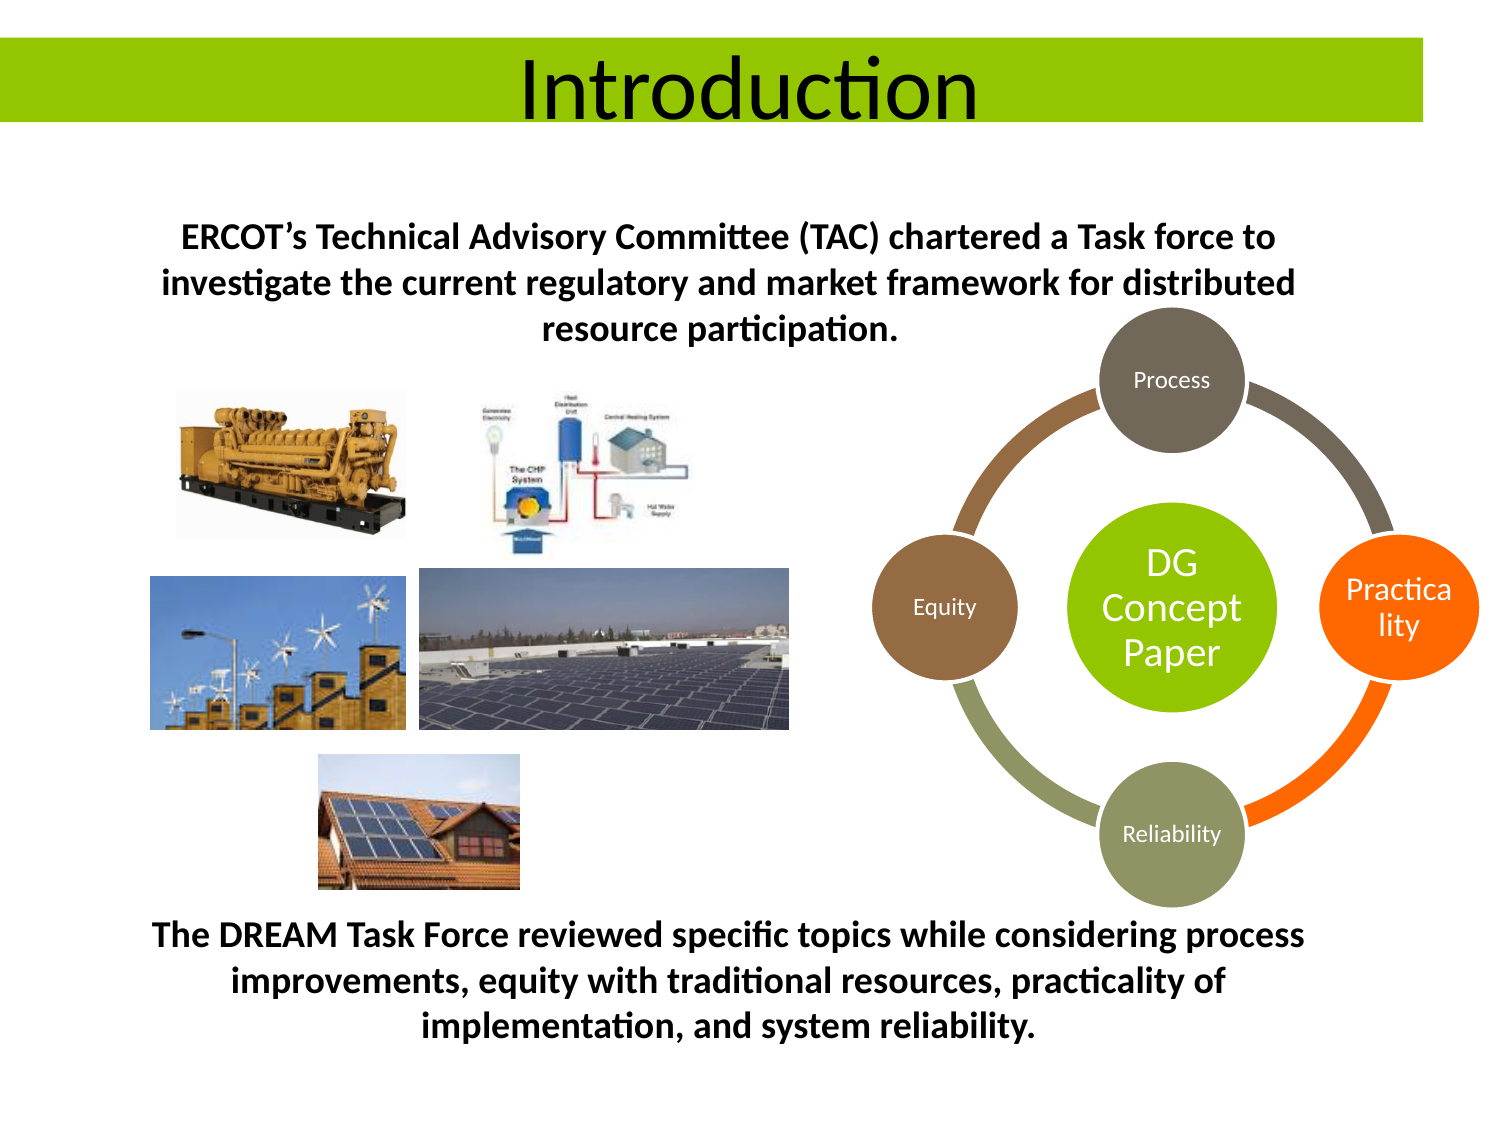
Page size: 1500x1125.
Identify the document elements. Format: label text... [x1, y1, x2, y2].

picture [480, 391, 694, 560]
picture [418, 568, 790, 730]
picture [175, 391, 406, 541]
list ERCOT’s Technical Advisory Committee (TAC) chartered a Task force to investigate the current regulatory and market framework for distributed resource participation. The DREAM Task Force reviewed specific topics while considering process improvements, equity with traditional resources, practicality of implementation, and system reliability. [85, 204, 1374, 1056]
picture [149, 575, 406, 730]
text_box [872, 275, 1479, 940]
picture [317, 754, 521, 890]
title Introduction [75, 0, 1425, 177]
